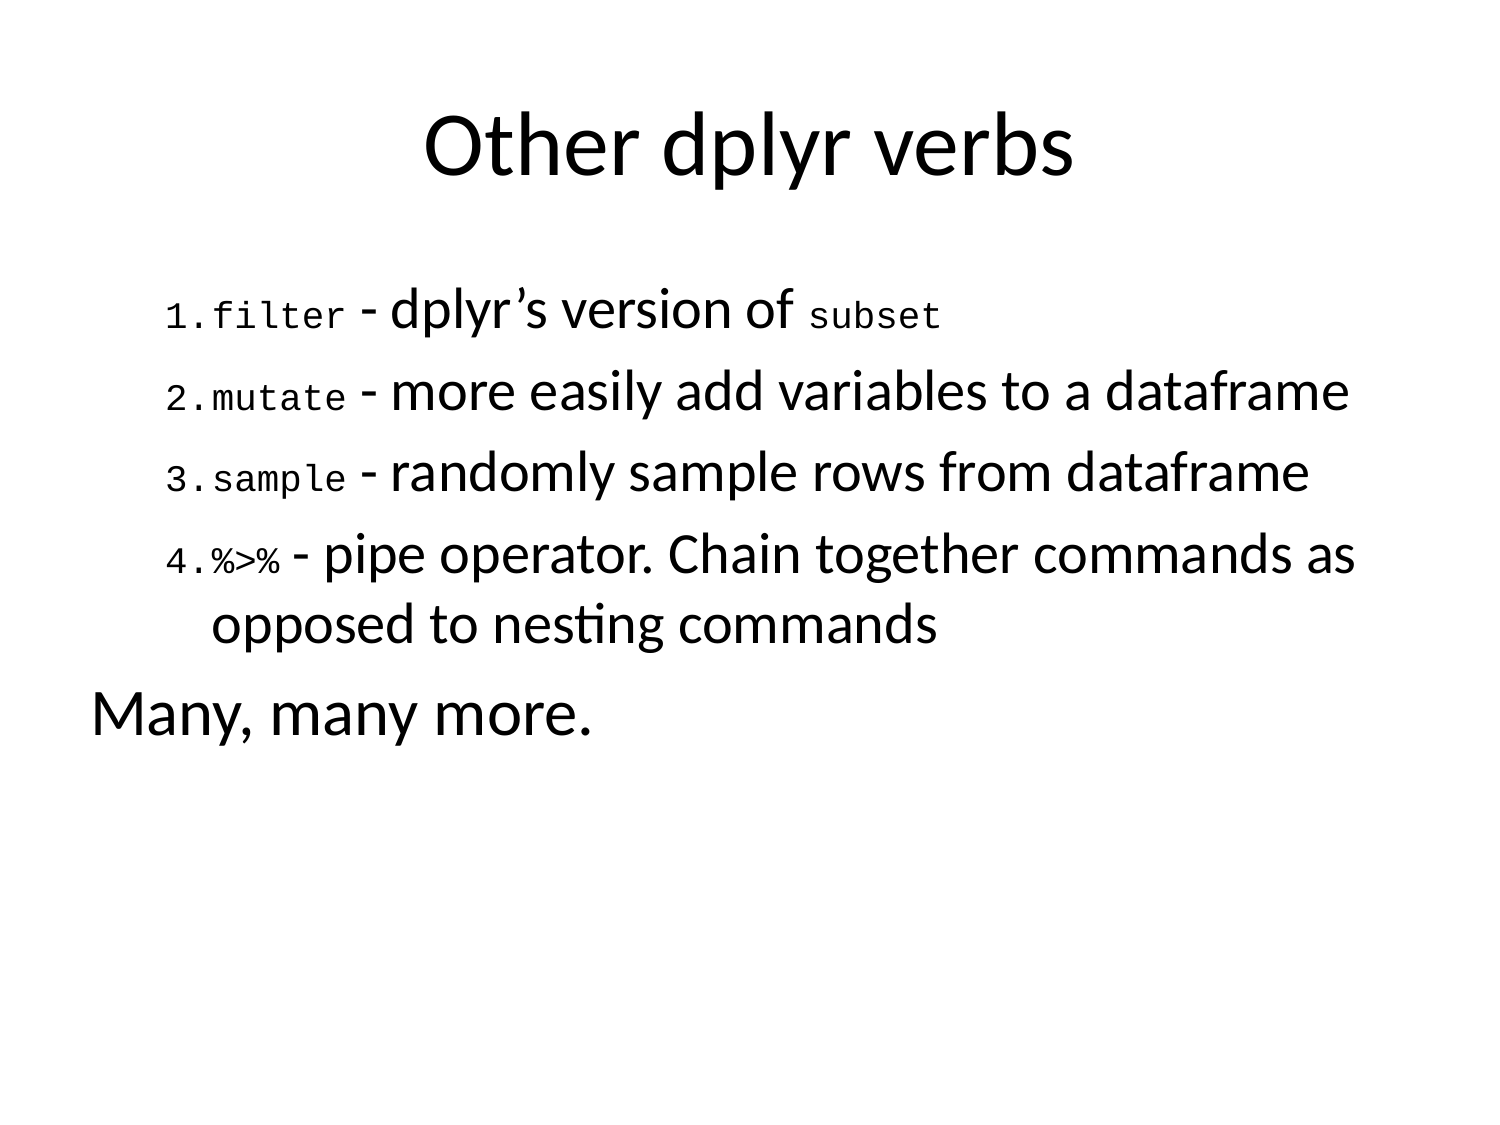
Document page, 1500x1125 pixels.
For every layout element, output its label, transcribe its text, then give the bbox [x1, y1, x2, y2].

list filter - dplyr’s version of subset mutate - more easily add variables to a dataframe sample - randomly sample rows from dataframe %>% - pipe operator. Chain together commands as opposed to nesting commands Many, many more. [75, 262, 1425, 1005]
title Other dplyr verbs [75, 45, 1425, 233]
